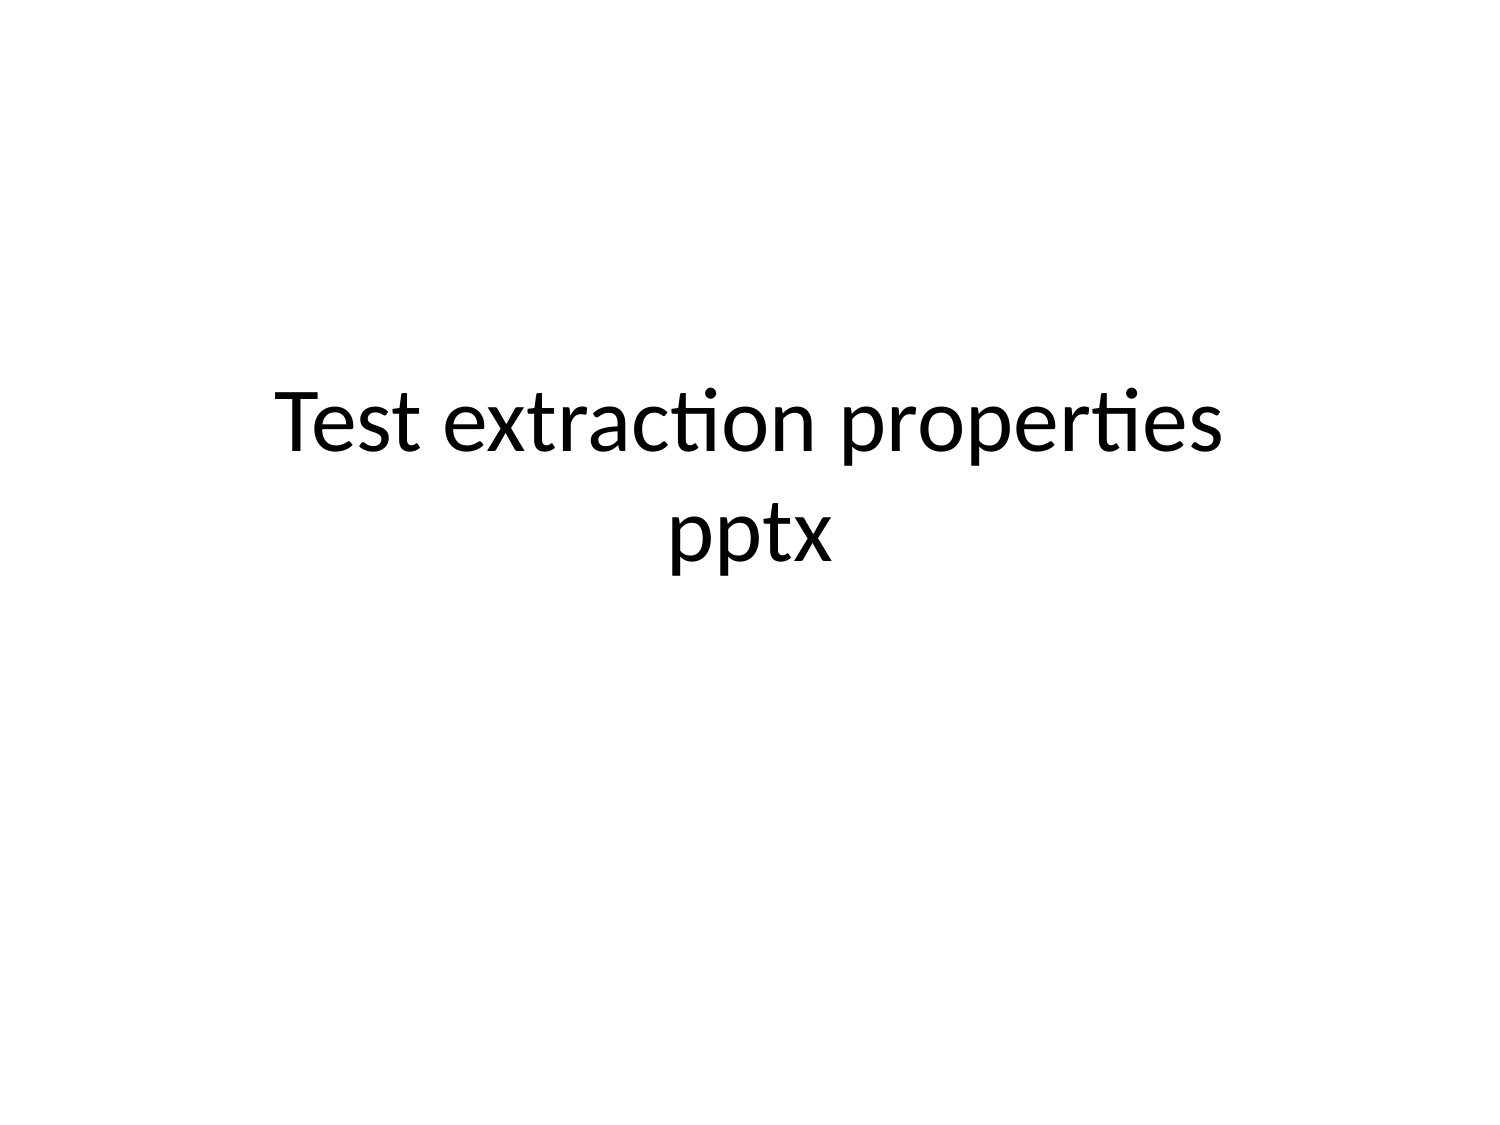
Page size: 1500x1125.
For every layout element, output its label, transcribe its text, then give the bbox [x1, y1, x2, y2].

title Test extraction properties pptx [112, 349, 1388, 591]
